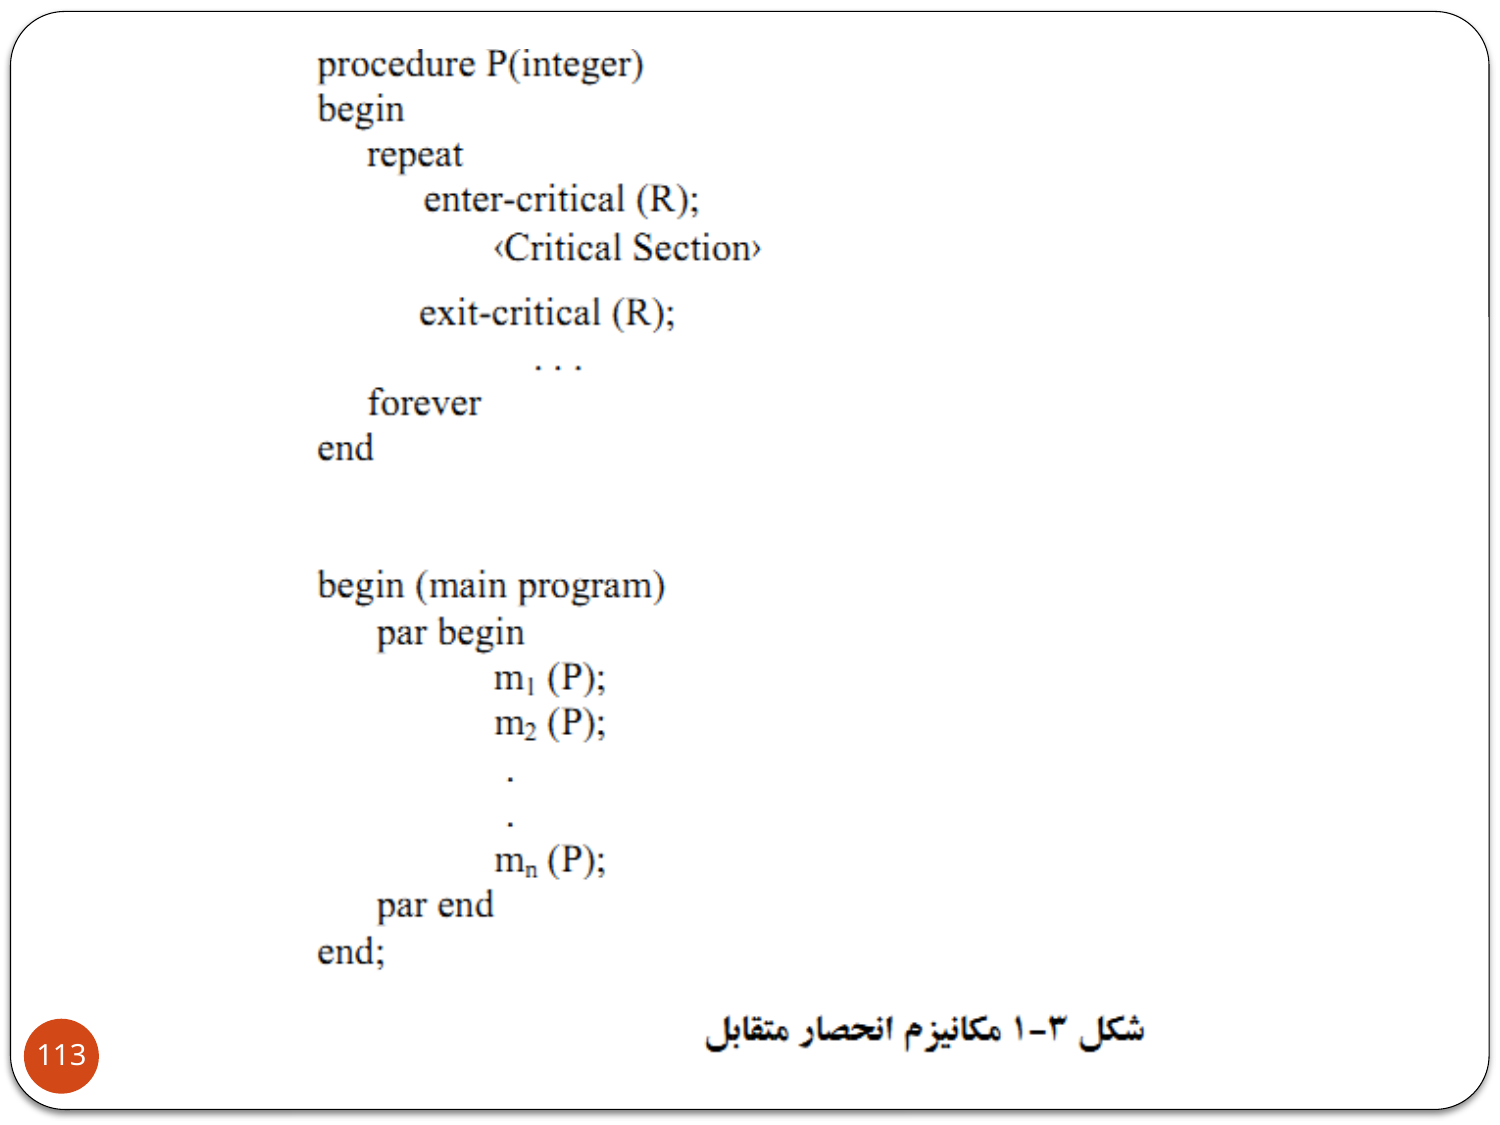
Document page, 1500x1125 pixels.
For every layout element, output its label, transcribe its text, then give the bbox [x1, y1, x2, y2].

slide_number 113 [23, 1018, 99, 1094]
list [262, 49, 1199, 1073]
